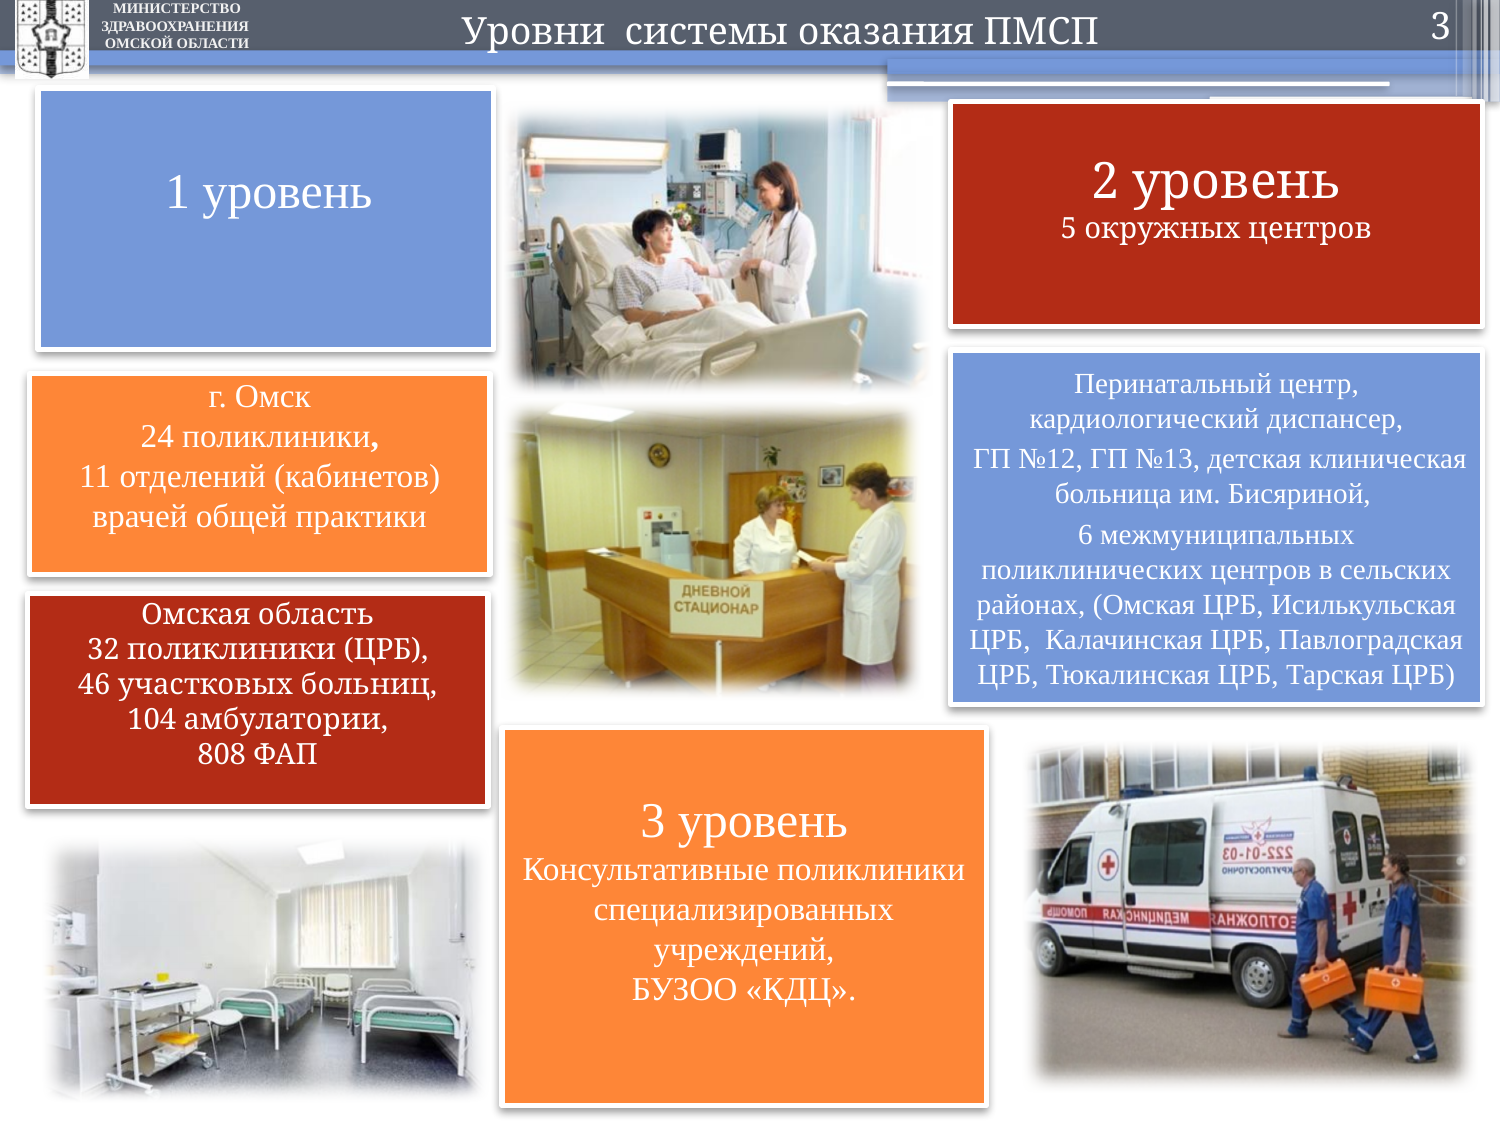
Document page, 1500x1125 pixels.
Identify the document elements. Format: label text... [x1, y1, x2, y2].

text_box 2 уровень 5 окружных центров [948, 99, 1485, 329]
text_box г. Омск 24 поликлиники, 11 отделений (кабинетов) врачей общей практики [27, 371, 493, 577]
title 1 уровень [35, 85, 496, 352]
slide_number 3 [1341, 0, 1466, 61]
text_box Омская область 32 поликлиники (ЦРБ), 46 участковых больниц, 104 амбулатории, 808 ФАП [25, 591, 491, 809]
picture [14, 0, 89, 80]
picture [501, 101, 934, 701]
picture [1021, 739, 1479, 1095]
picture [41, 833, 491, 1104]
text_box МИНИСТЕРСТВО ЗДРАВООХРАНЕНИЯ ОМСКОЙ ОБЛАСТИ [94, 0, 289, 56]
text_box Уровни системы оказания ПМСП [289, 0, 1282, 60]
text_box Перинатальный центр, кардиологический диспансер, ГП №12, ГП №13, детская клиническая больница им. Бисяриной, 6 межмуниципальных поликлинических центров в сельских районах, (Омская ЦРБ, Исилькульская ЦРБ, Калачинская ЦРБ, Павлоградская ЦРБ, Тюкалинская ЦРБ, Тарская ЦРБ) [948, 347, 1485, 707]
text_box 3 уровень Консультативные поликлиники специализированных учреждений, БУЗОО «КДЦ». [499, 725, 989, 1108]
